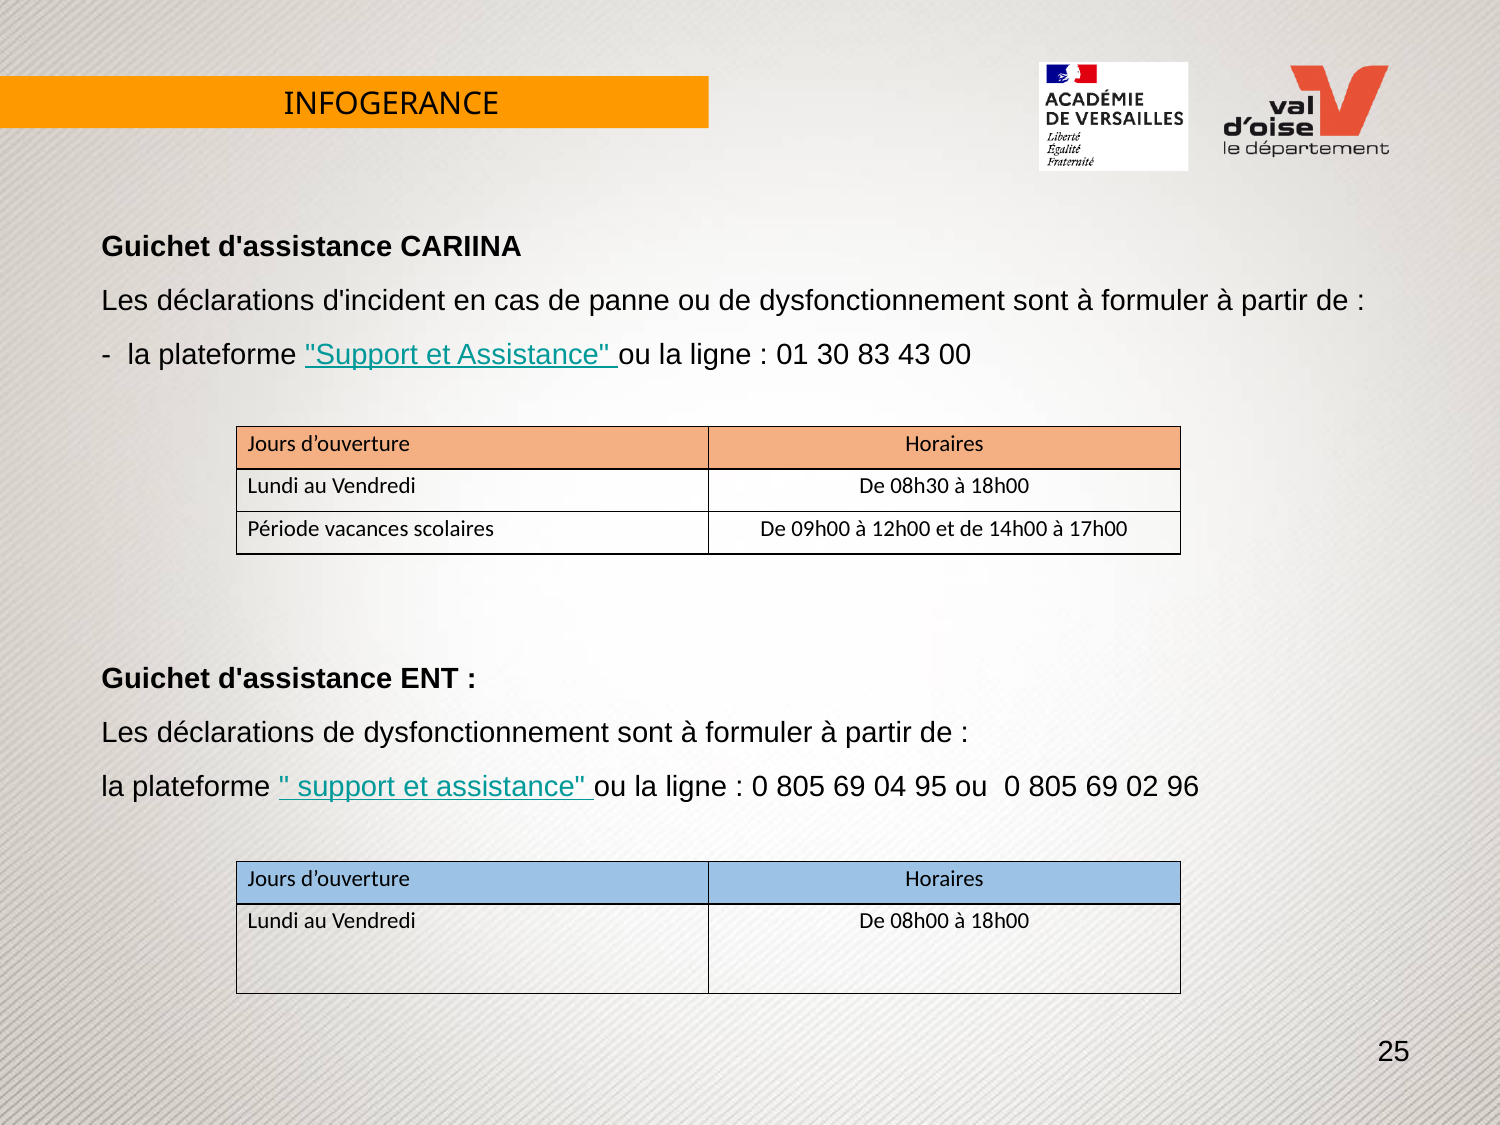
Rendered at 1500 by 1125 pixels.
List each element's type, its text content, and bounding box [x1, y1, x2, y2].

text_box Guichet d'assistance CARIINA Les déclarations d'incident en cas de panne ou de dysfonctionnement sont à formuler à partir de : - la plateforme "Support et Assistance" ou la ligne : 01 30 83 43 00 Guichet d'assistance ENT : Les déclarations de dysfonctionnement sont à formuler à partir de : la plateforme " support et assistance" ou la ligne : 0 805 69 04 95 ou 0 805 69 02 96 [86, 217, 1407, 811]
table_cell Lundi au Vendredi [237, 905, 708, 993]
table_header Horaires [709, 427, 1180, 468]
table_cell De 09h00 à 12h00 et de 14h00 à 17h00 [709, 512, 1180, 553]
table_header Jours d’ouverture [237, 862, 708, 903]
slide_number 25 [1074, 1024, 1425, 1103]
table_header Horaires [709, 862, 1180, 903]
text_box INFOGERANCE [0, 76, 709, 129]
table_cell Période vacances scolaires [237, 512, 708, 553]
table_cell De 08h00 à 18h00 [709, 905, 1180, 993]
table_cell Lundi au Vendredi [237, 470, 708, 511]
table_cell De 08h30 à 18h00 [709, 470, 1180, 511]
picture [0, 0, 1500, 1125]
table_header Jours d’ouverture [237, 427, 708, 468]
